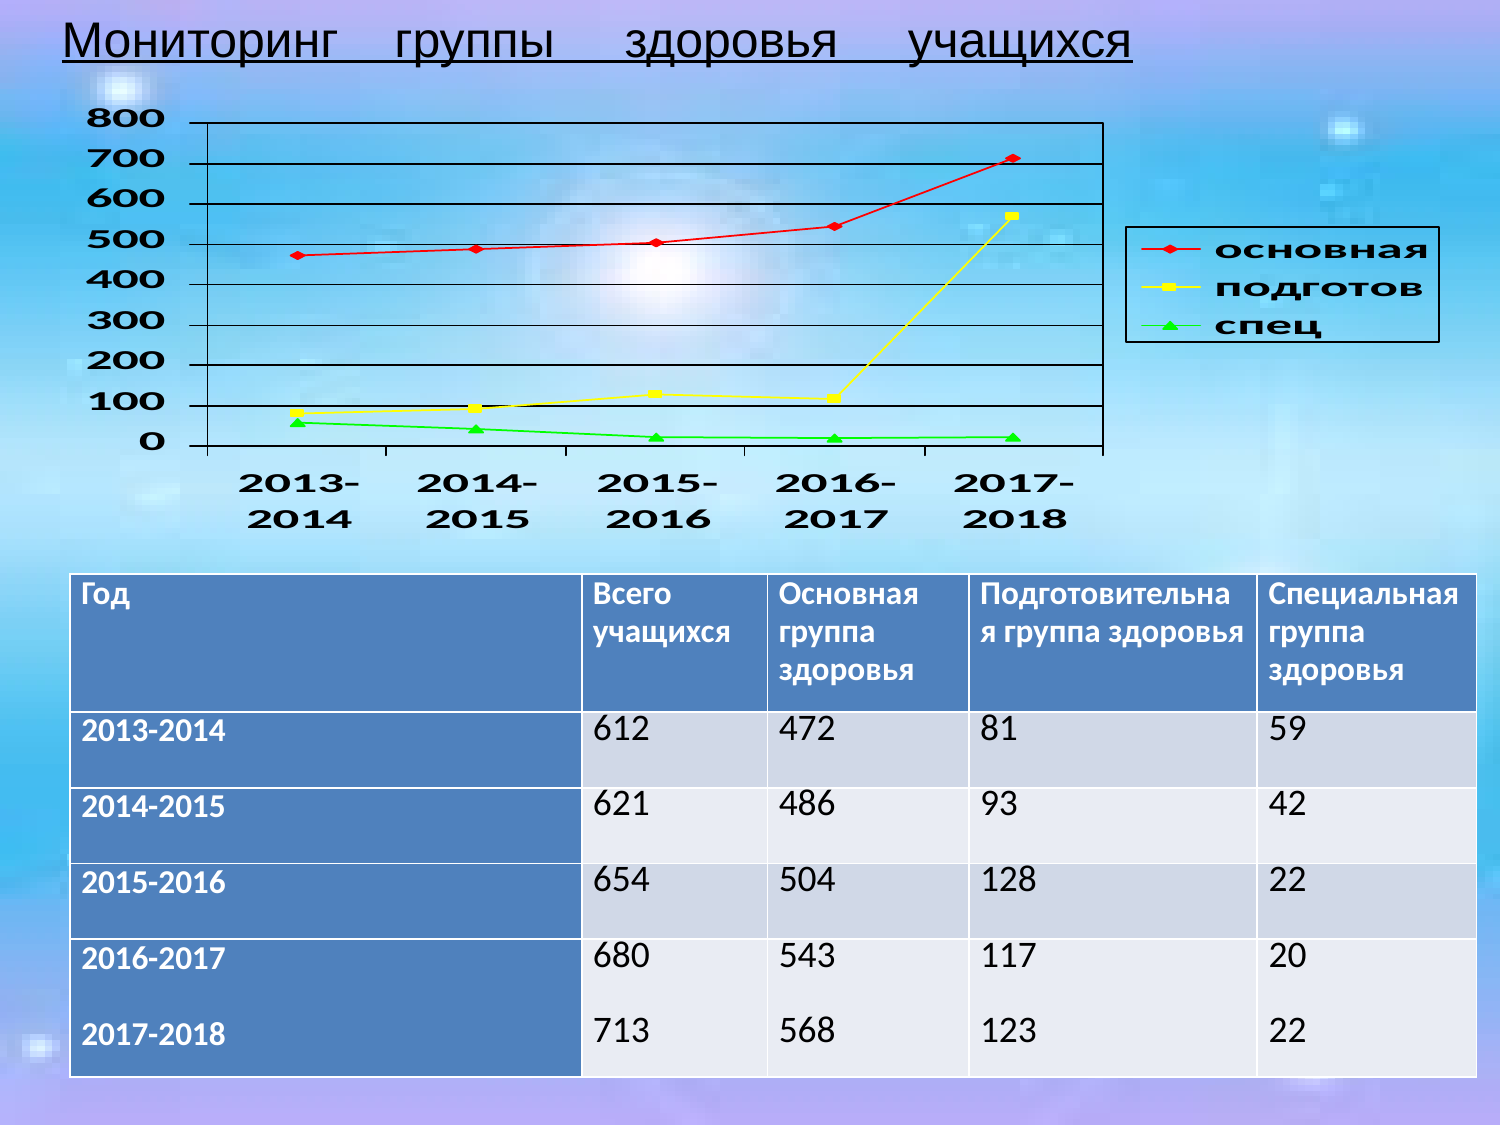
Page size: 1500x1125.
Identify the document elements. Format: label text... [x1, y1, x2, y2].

table_cell 504 [768, 864, 968, 938]
text_box Мониторинг группы здоровья учащихся [46, 0, 1454, 75]
table_header Всего учащихся [583, 575, 767, 711]
table_cell 93 [970, 789, 1256, 863]
table_cell 612 [583, 713, 767, 787]
table_cell 2014-2015 [71, 789, 581, 863]
table_cell 128 [970, 864, 1256, 938]
table_cell 59 [1258, 713, 1476, 787]
table_header Год [71, 575, 581, 711]
table_cell 621 [583, 789, 767, 863]
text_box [46, 81, 1461, 567]
table_cell 654 [583, 864, 767, 938]
table_cell 2013-2014 [71, 713, 581, 787]
picture [0, 0, 1500, 1125]
table_cell 543 568 [768, 940, 968, 1076]
table_cell 2016-2017 2017-2018 [71, 940, 581, 1076]
table_cell 42 [1258, 789, 1476, 863]
table_cell 22 [1258, 864, 1476, 938]
table_header Специальная группа здоровья [1258, 575, 1476, 711]
table_header Основная группа здоровья [768, 575, 968, 711]
table_cell 117 123 [970, 940, 1256, 1076]
table_cell 472 [768, 713, 968, 787]
table_cell 81 [970, 713, 1256, 787]
table_cell 680 713 [583, 940, 767, 1076]
table_cell 486 [768, 789, 968, 863]
table_cell 2015-2016 [71, 864, 581, 938]
table_header Подготовительная группа здоровья [970, 575, 1256, 711]
table_cell 20 22 [1258, 940, 1476, 1076]
